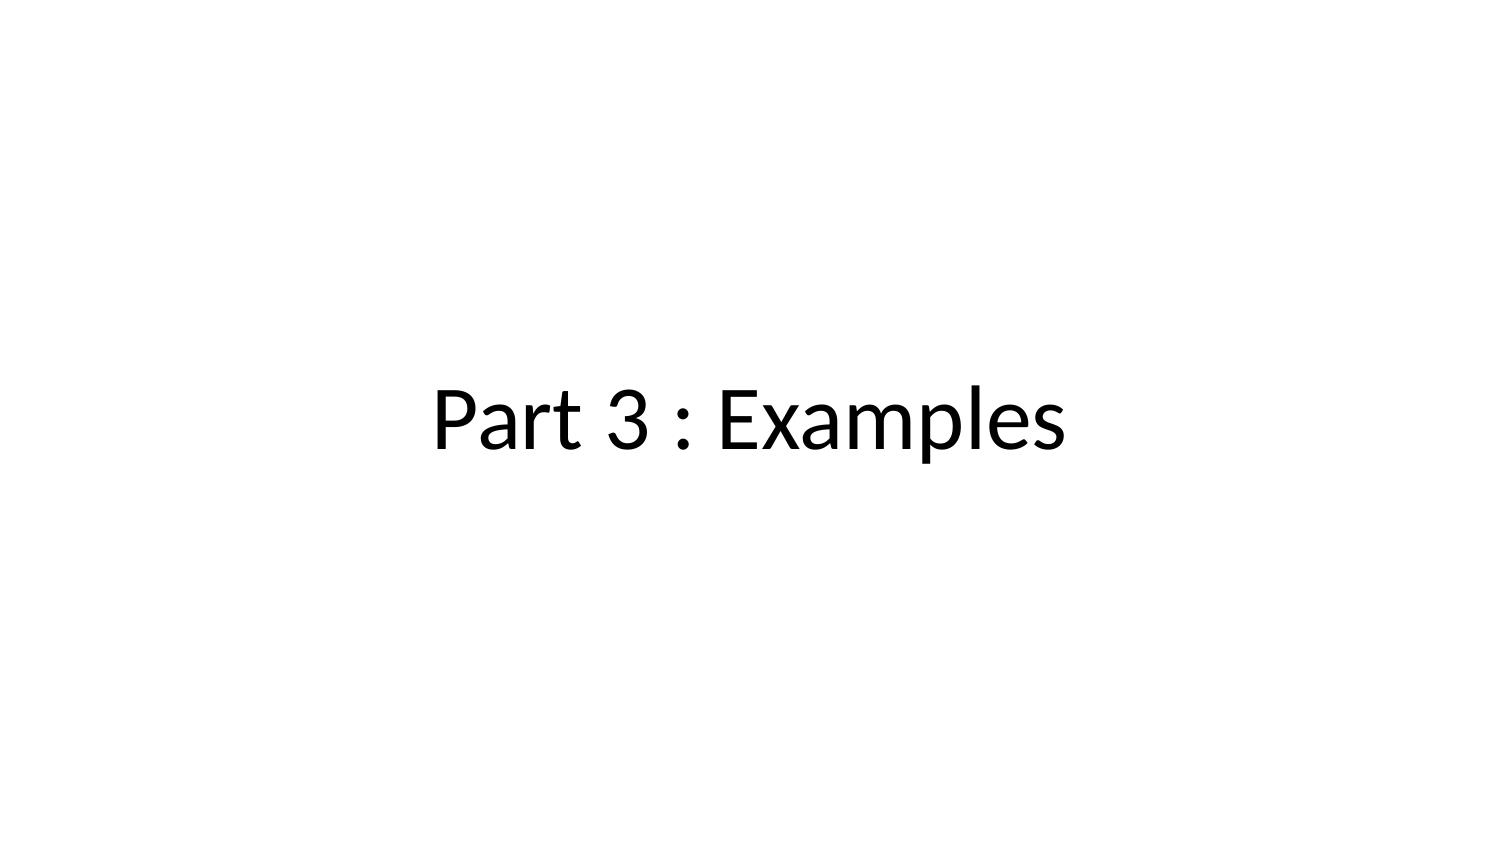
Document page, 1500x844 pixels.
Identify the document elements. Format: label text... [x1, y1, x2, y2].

title Part 3 : Examples [75, 342, 1425, 484]
